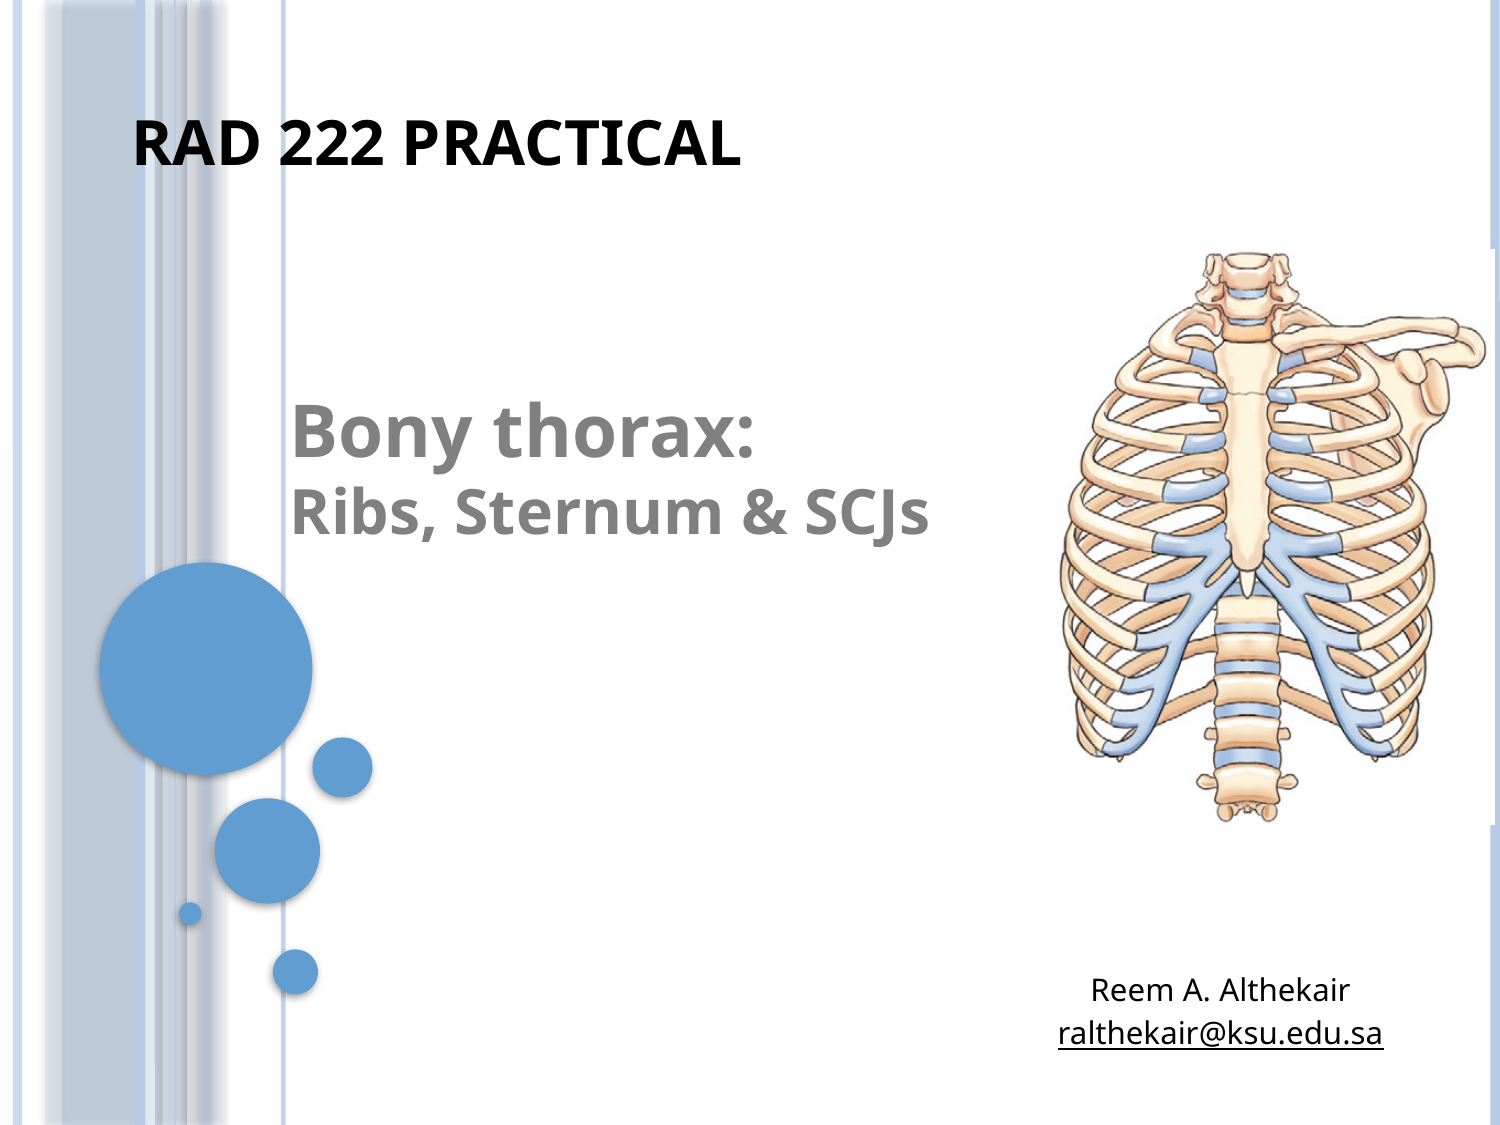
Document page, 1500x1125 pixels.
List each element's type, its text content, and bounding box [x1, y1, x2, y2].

text_box Bony thorax: Ribs, Sternum & SCJs [274, 376, 1043, 554]
picture [1049, 249, 1496, 826]
title RAD 222 practical [116, 50, 855, 186]
text_box Reem A. Althekair ralthekair@ksu.edu.sa [962, 962, 1488, 1075]
